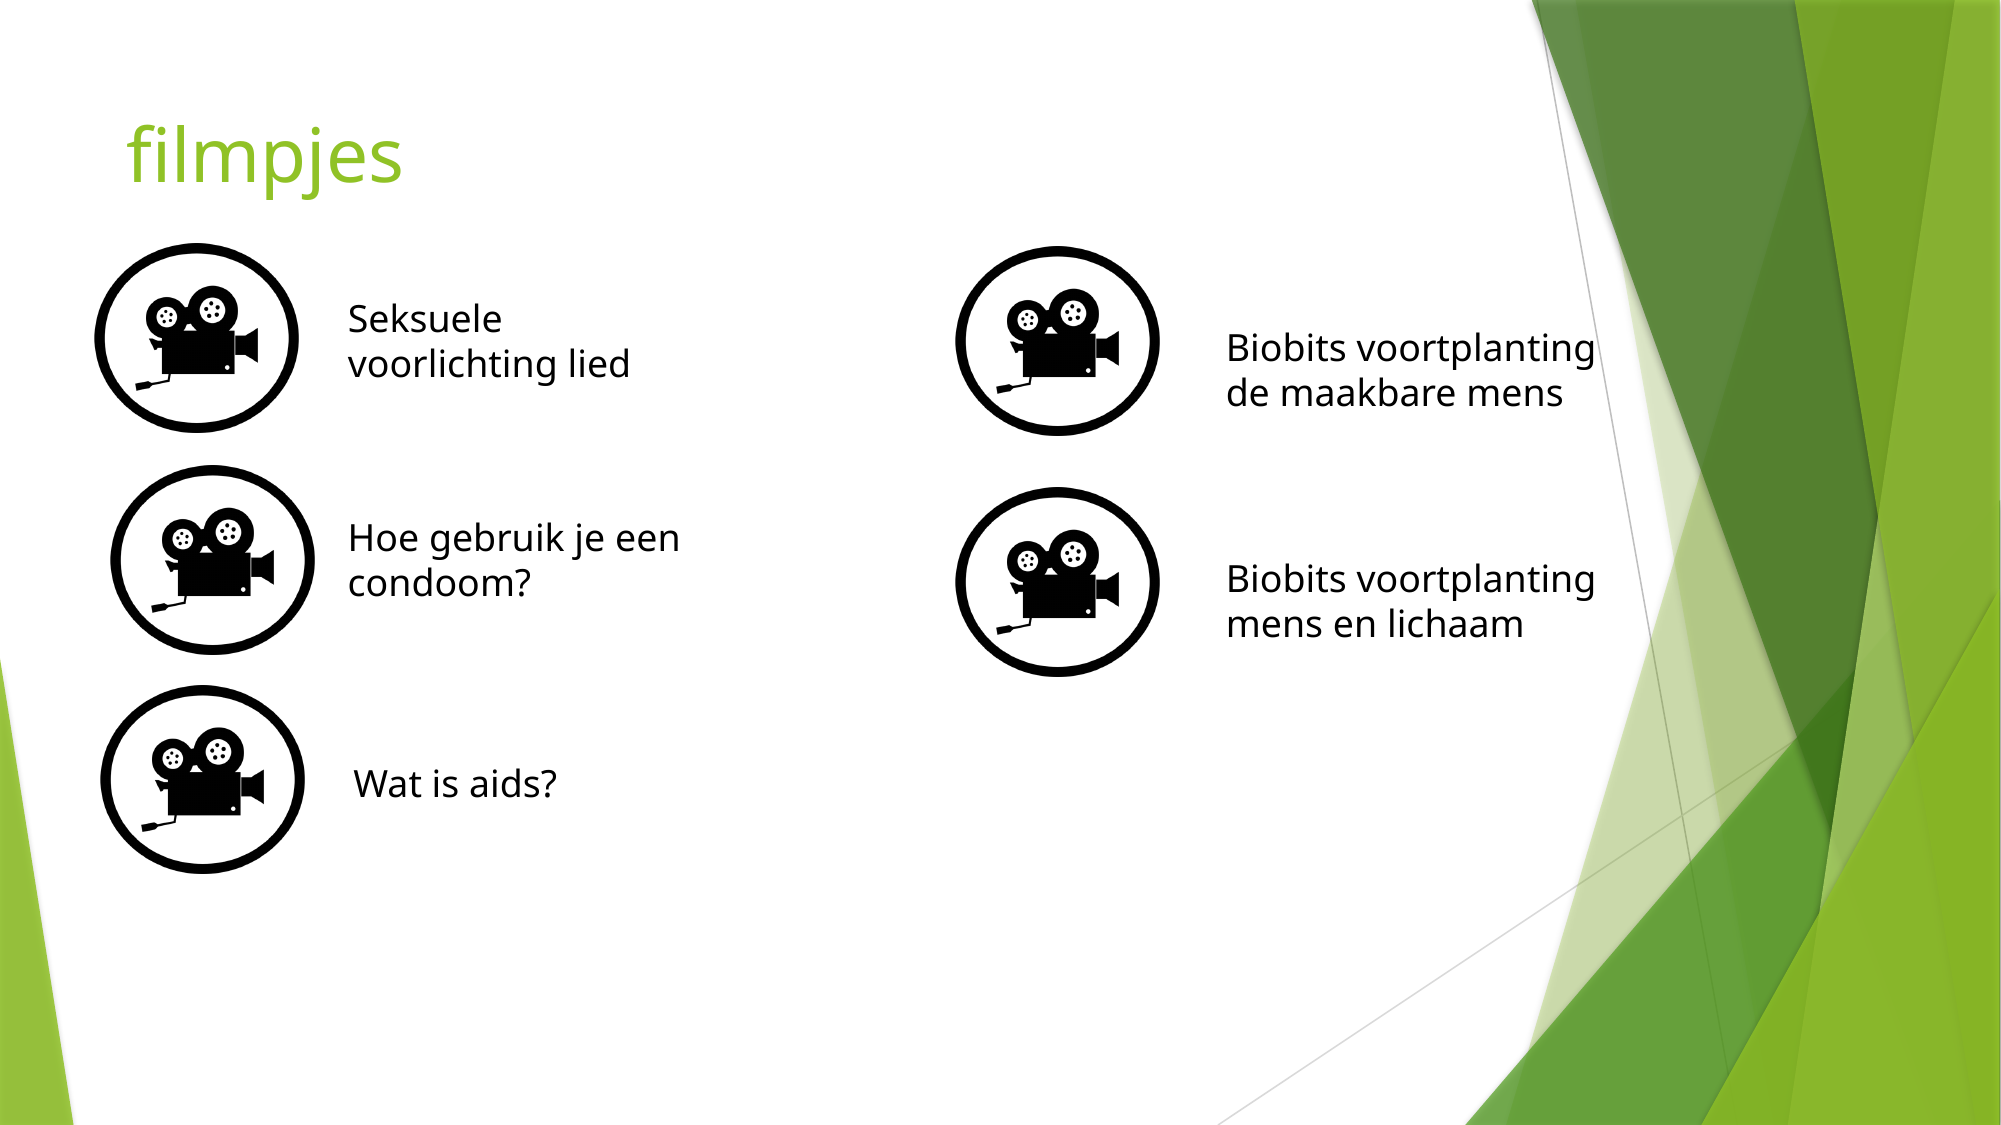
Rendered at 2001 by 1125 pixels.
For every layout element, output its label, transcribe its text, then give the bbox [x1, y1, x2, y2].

picture [93, 243, 299, 433]
text_box Biobits voortplanting mens en lichaam [1211, 547, 1631, 653]
title filmpjes [111, 99, 1522, 317]
picture [955, 246, 1161, 436]
picture [110, 465, 316, 655]
text_box Seksuele voorlichting lied [333, 287, 704, 393]
picture [99, 684, 305, 875]
text_box Biobits voortplanting de maakbare mens [1211, 316, 1631, 422]
text_box Hoe gebruik je een condoom? [333, 506, 708, 612]
text_box Wat is aids? [338, 752, 698, 812]
picture [955, 487, 1161, 677]
